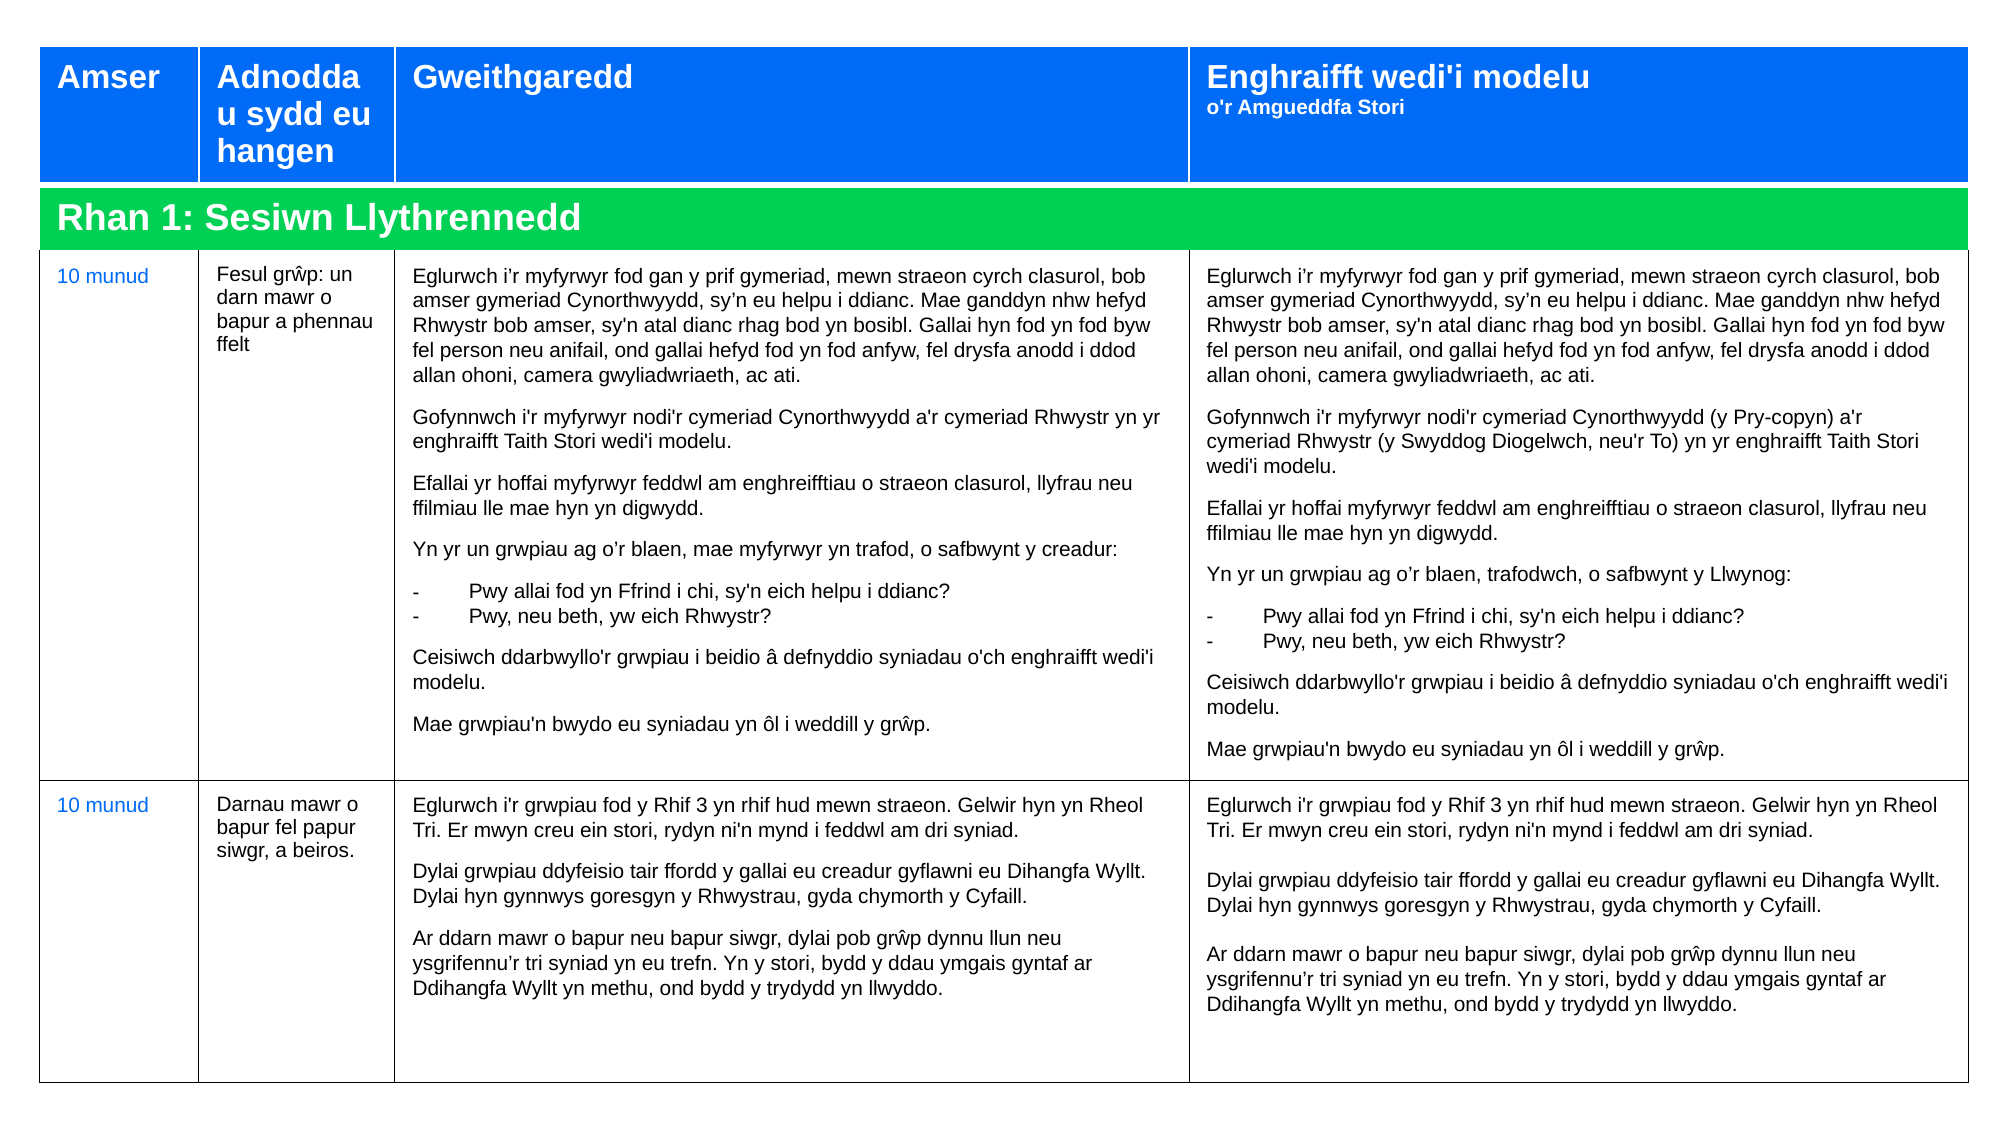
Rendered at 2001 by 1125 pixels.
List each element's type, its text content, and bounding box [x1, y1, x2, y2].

table_cell 10 munud [40, 781, 198, 1082]
table_header Enghraifft wedi'i modelu o'r Amgueddfa Stori [1190, 47, 1968, 182]
table_cell Eglurwch i’r myfyrwyr fod gan y prif gymeriad, mewn straeon cyrch clasurol, bob amser gymeriad Cynorthwyydd, sy’n eu helpu i ddianc. Mae ganddyn nhw hefyd Rhwystr bob amser, sy'n atal dianc rhag bod yn bosibl. Gallai hyn fod yn fod byw fel person neu anifail, ond gallai hefyd fod yn fod anfyw, fel drysfa anodd i ddod allan ohoni, camera gwyliadwriaeth, ac ati. Gofynnwch i'r myfyrwyr nodi'r cymeriad Cynorthwyydd a'r cymeriad Rhwystr yn yr enghraifft Taith Stori wedi'i modelu. Efallai yr hoffai myfyrwyr feddwl am enghreifftiau o straeon clasurol, llyfrau neu ffilmiau lle mae hyn yn digwydd. Yn yr un grwpiau ag o’r blaen, mae myfyrwyr yn trafod, o safbwynt y creadur: Pwy allai fod yn Ffrind i chi, sy'n eich helpu i ddianc? Pwy, neu beth, yw eich Rhwystr? Ceisiwch ddarbwyllo'r grwpiau i beidio â defnyddio syniadau o'ch enghraifft wedi'i modelu. Mae grwpiau'n bwydo eu syniadau yn ôl i weddill y grŵp. [395, 252, 1189, 780]
table_cell Fesul grŵp: un darn mawr o bapur a phennau ffelt [199, 252, 394, 780]
table_cell 10 munud [40, 252, 198, 780]
table_header Gweithgaredd [396, 47, 1188, 182]
table_cell Eglurwch i’r myfyrwyr fod gan y prif gymeriad, mewn straeon cyrch clasurol, bob amser gymeriad Cynorthwyydd, sy’n eu helpu i ddianc. Mae ganddyn nhw hefyd Rhwystr bob amser, sy'n atal dianc rhag bod yn bosibl. Gallai hyn fod yn fod byw fel person neu anifail, ond gallai hefyd fod yn fod anfyw, fel drysfa anodd i ddod allan ohoni, camera gwyliadwriaeth, ac ati. Gofynnwch i'r myfyrwyr nodi'r cymeriad Cynorthwyydd (y Pry-copyn) a'r cymeriad Rhwystr (y Swyddog Diogelwch, neu'r To) yn yr enghraifft Taith Stori wedi'i modelu. Efallai yr hoffai myfyrwyr feddwl am enghreifftiau o straeon clasurol, llyfrau neu ffilmiau lle mae hyn yn digwydd. Yn yr un grwpiau ag o’r blaen, trafodwch, o safbwynt y Llwynog: Pwy allai fod yn Ffrind i chi, sy'n eich helpu i ddianc? Pwy, neu beth, yw eich Rhwystr? Ceisiwch ddarbwyllo'r grwpiau i beidio â defnyddio syniadau o'ch enghraifft wedi'i modelu. Mae grwpiau'n bwydo eu syniadau yn ôl i weddill y grŵp. [1190, 252, 1968, 780]
table_cell Eglurwch i'r grwpiau fod y Rhif 3 yn rhif hud mewn straeon. Gelwir hyn yn Rheol Tri. Er mwyn creu ein stori, rydyn ni'n mynd i feddwl am dri syniad. Dylai grwpiau ddyfeisio tair ffordd y gallai eu creadur gyflawni eu Dihangfa Wyllt. Dylai hyn gynnwys goresgyn y Rhwystrau, gyda chymorth y Cyfaill. Ar ddarn mawr o bapur neu bapur siwgr, dylai pob grŵp dynnu llun neu ysgrifennu’r tri syniad yn eu trefn. Yn y stori, bydd y ddau ymgais gyntaf ar Ddihangfa Wyllt yn methu, ond bydd y trydydd yn llwyddo. [1190, 781, 1968, 1082]
table_header Adnoddau sydd eu hangen [200, 47, 394, 182]
table_header Amser [40, 47, 198, 182]
table_cell Darnau mawr o bapur fel papur siwgr, a beiros. [199, 781, 394, 1082]
table_cell Eglurwch i'r grwpiau fod y Rhif 3 yn rhif hud mewn straeon. Gelwir hyn yn Rheol Tri. Er mwyn creu ein stori, rydyn ni'n mynd i feddwl am dri syniad. Dylai grwpiau ddyfeisio tair ffordd y gallai eu creadur gyflawni eu Dihangfa Wyllt. Dylai hyn gynnwys goresgyn y Rhwystrau, gyda chymorth y Cyfaill. Ar ddarn mawr o bapur neu bapur siwgr, dylai pob grŵp dynnu llun neu ysgrifennu’r tri syniad yn eu trefn. Yn y stori, bydd y ddau ymgais gyntaf ar Ddihangfa Wyllt yn methu, ond bydd y trydydd yn llwyddo. [395, 781, 1189, 1082]
table_cell Rhan 1: Sesiwn Llythrennedd [40, 188, 1968, 250]
